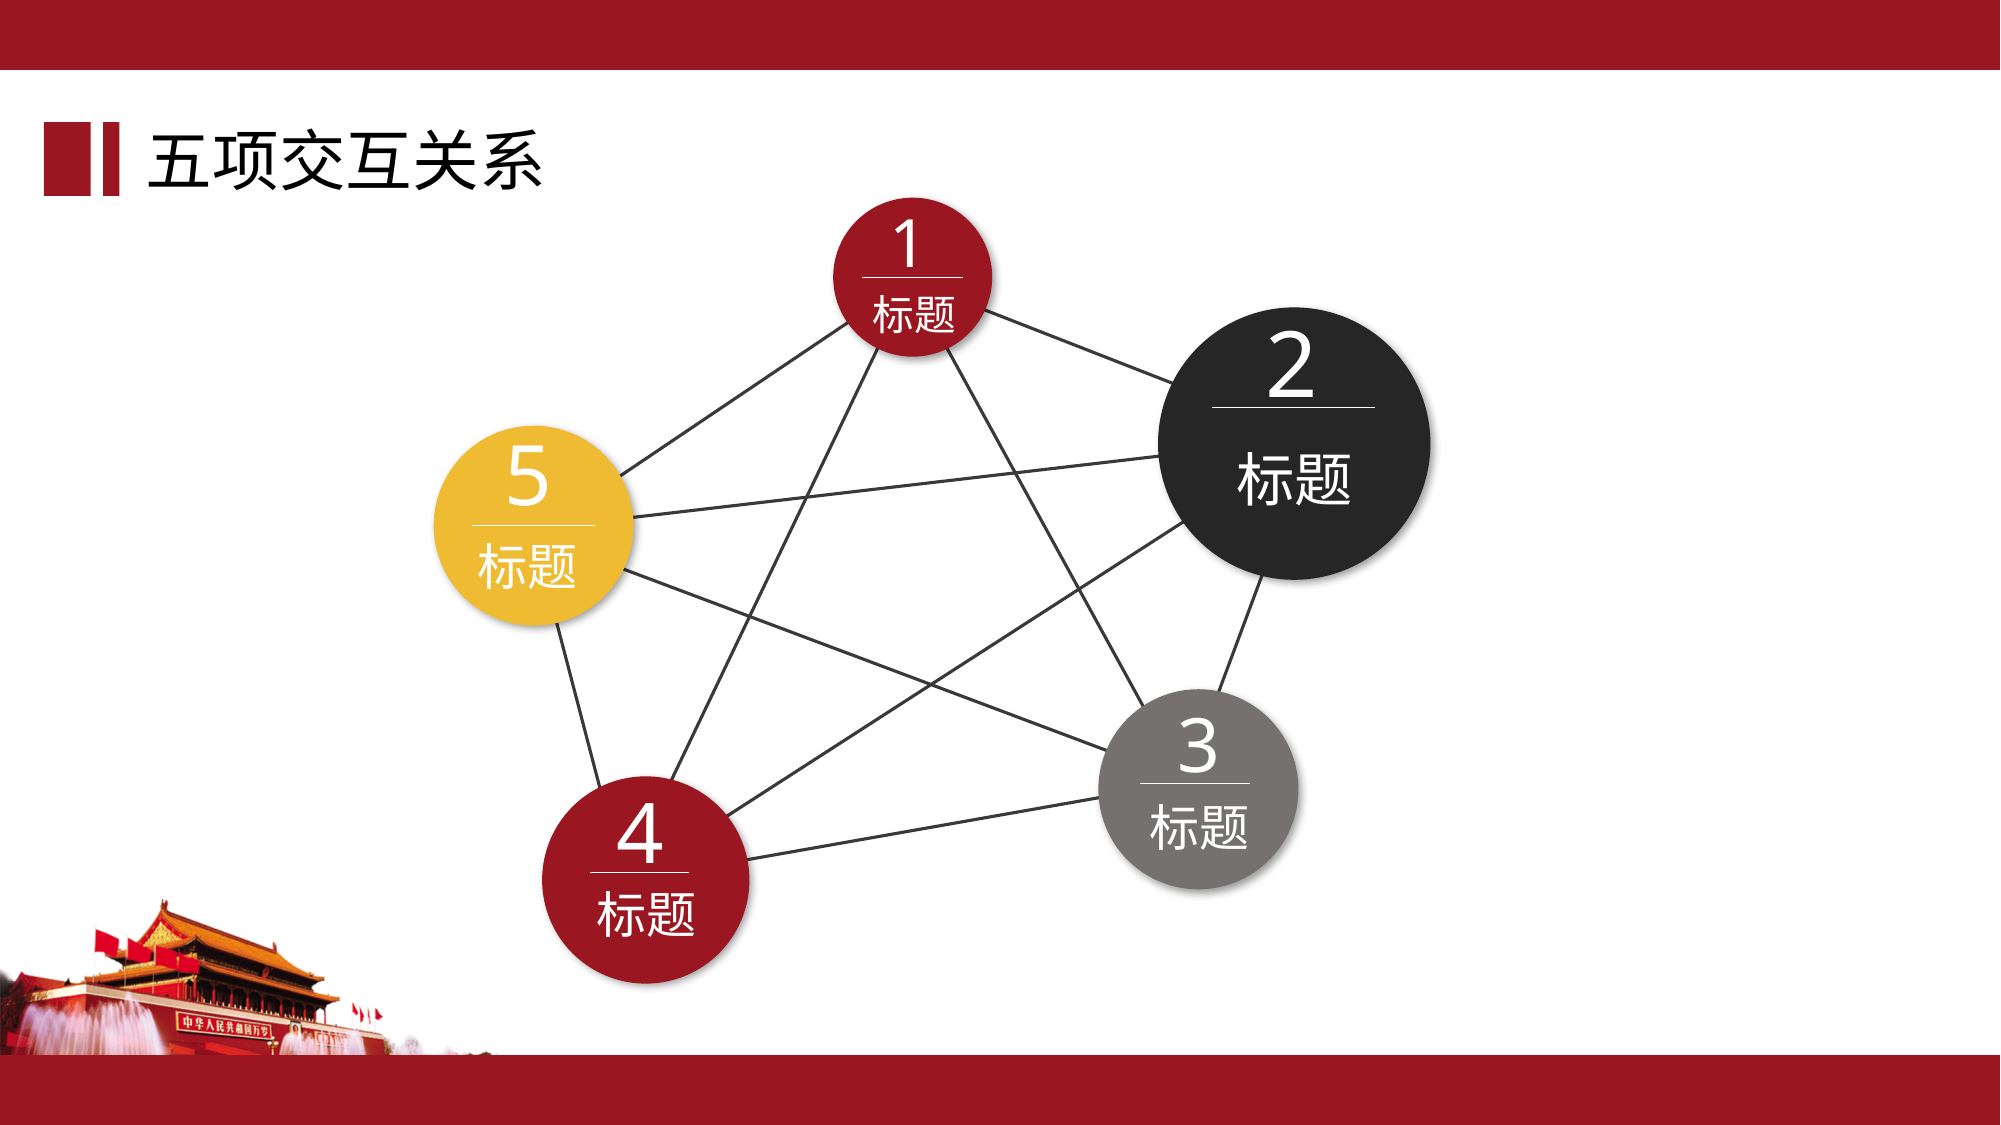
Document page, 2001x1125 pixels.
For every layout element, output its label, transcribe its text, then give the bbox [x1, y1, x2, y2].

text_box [43, 122, 120, 196]
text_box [433, 414, 634, 626]
text_box 五项交互关系 [130, 111, 853, 206]
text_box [542, 772, 750, 984]
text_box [833, 192, 993, 357]
picture [0, 747, 1062, 1125]
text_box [1098, 689, 1299, 890]
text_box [1157, 298, 1431, 580]
text_box [1062, 1054, 2000, 1125]
text_box [0, 0, 2000, 71]
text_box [530, 280, 1314, 884]
